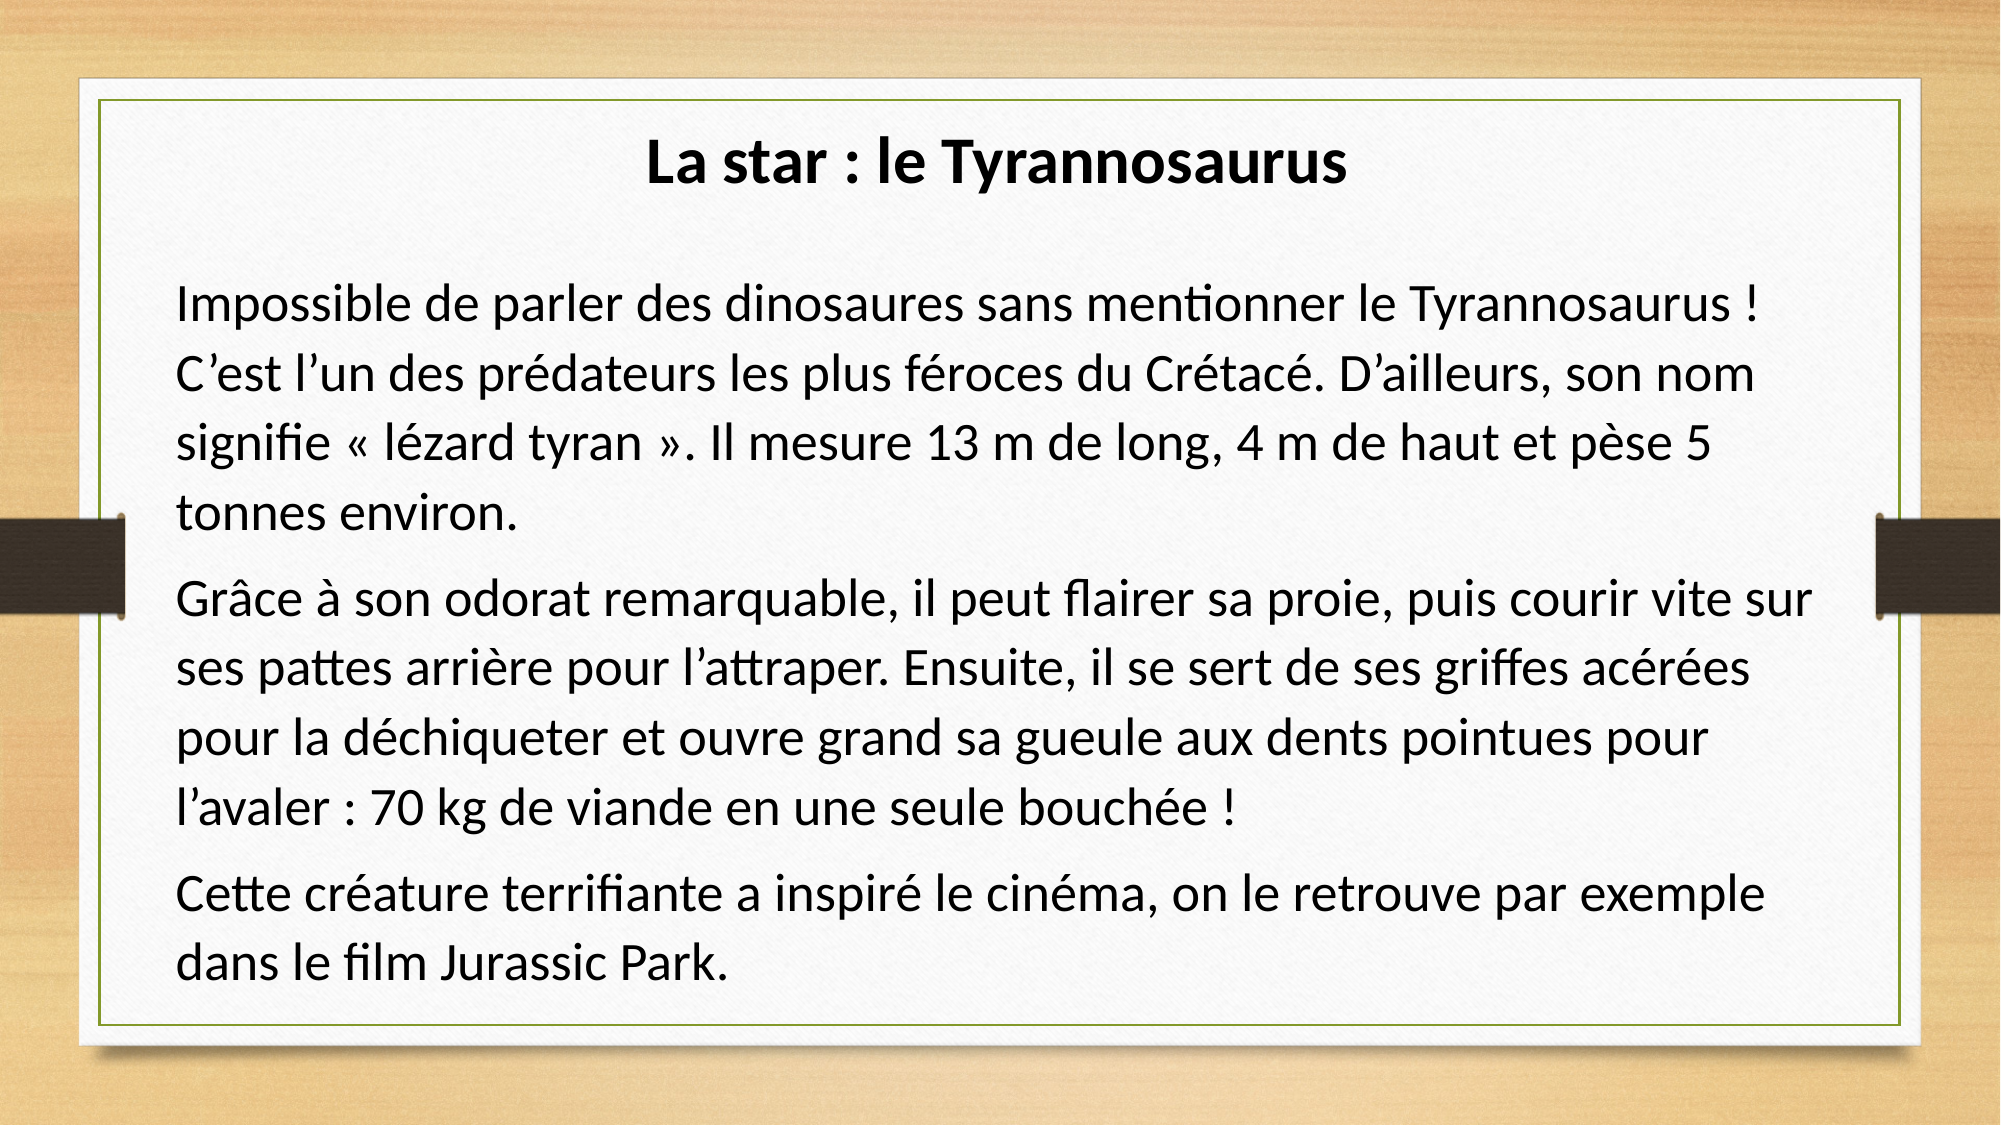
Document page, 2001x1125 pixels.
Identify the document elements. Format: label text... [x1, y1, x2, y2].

text_box La star : le Tyrannosaurus Impossible de parler des dinosaures sans mentionner le Tyrannosaurus ! C’est l’un des prédateurs les plus féroces du Crétacé. D’ailleurs, son nom signifie « lézard tyran ». Il mesure 13 m de long, 4 m de haut et pèse 5 tonnes environ. Grâce à son odorat remarquable, il peut flairer sa proie, puis courir vite sur ses pattes arrière pour l’attraper. Ensuite, il se sert de ses griffes acérées pour la déchiqueter et ouvre grand sa gueule aux dents pointues pour l’avaler : 70 kg de viande en une seule bouchée ! Cette créature terrifiante a inspiré le cinéma, on le retrouve par exemple dans le film Jurassic Park. [160, 103, 1835, 999]
picture [0, 0, 2001, 1125]
